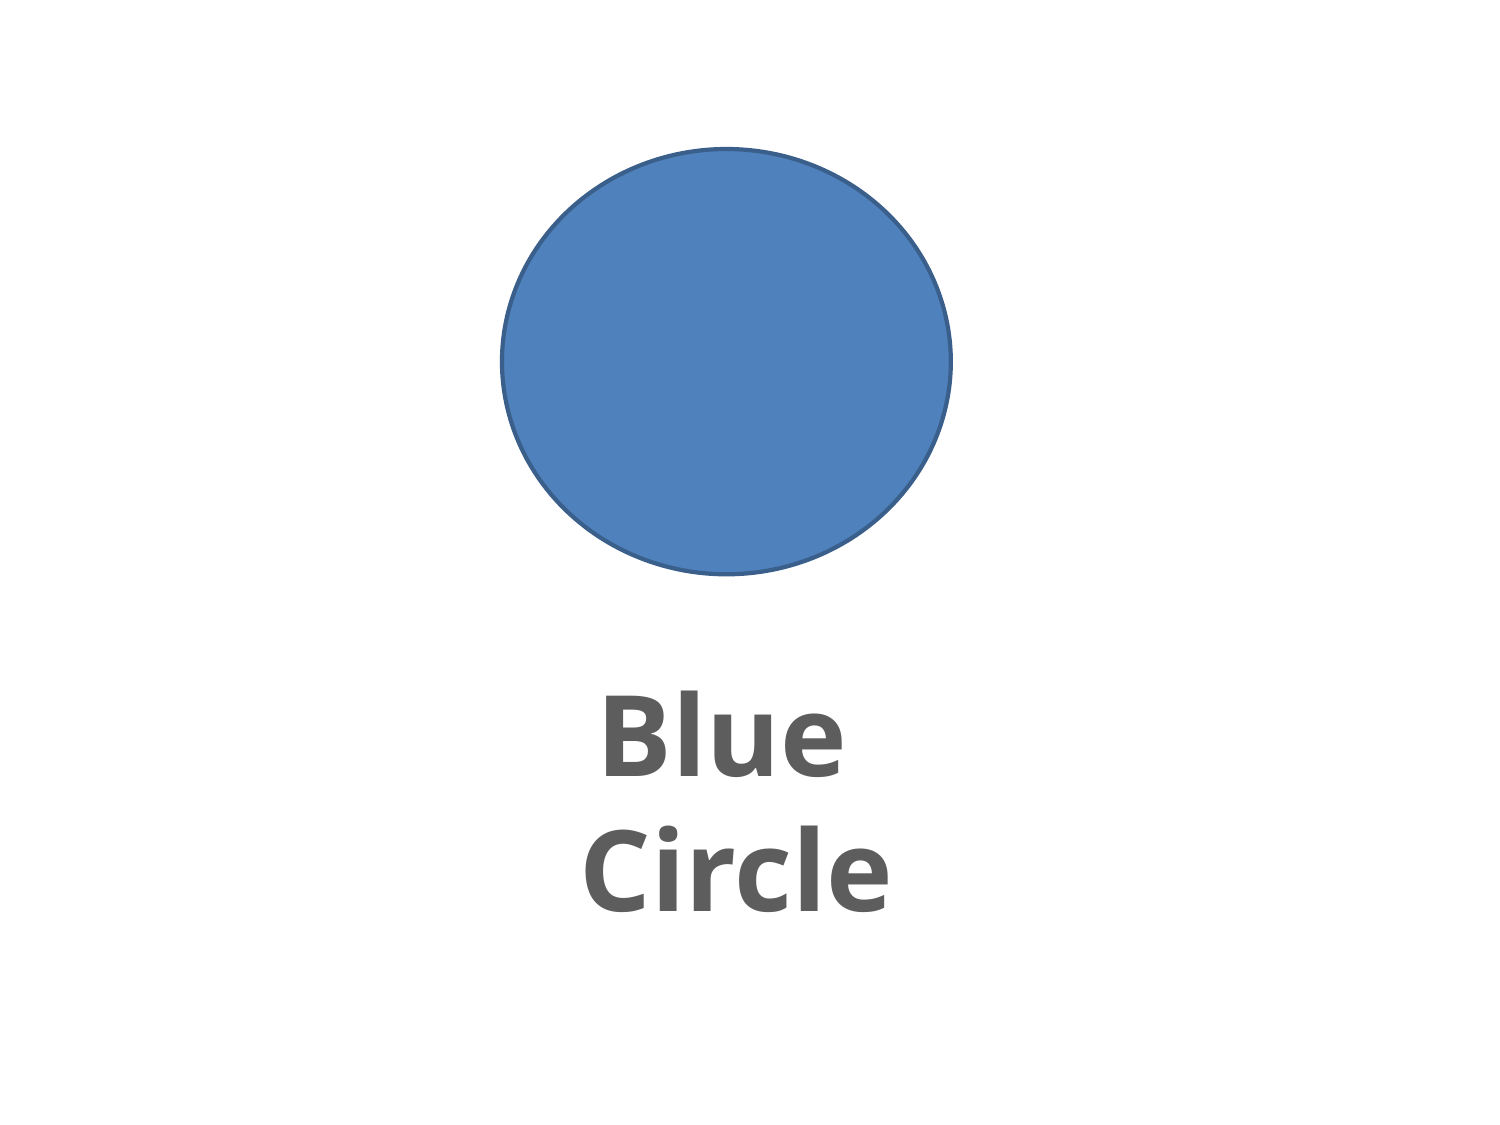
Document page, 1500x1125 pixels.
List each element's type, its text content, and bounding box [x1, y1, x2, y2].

text_box [499, 146, 953, 577]
text_box Blue Circle [565, 656, 909, 942]
